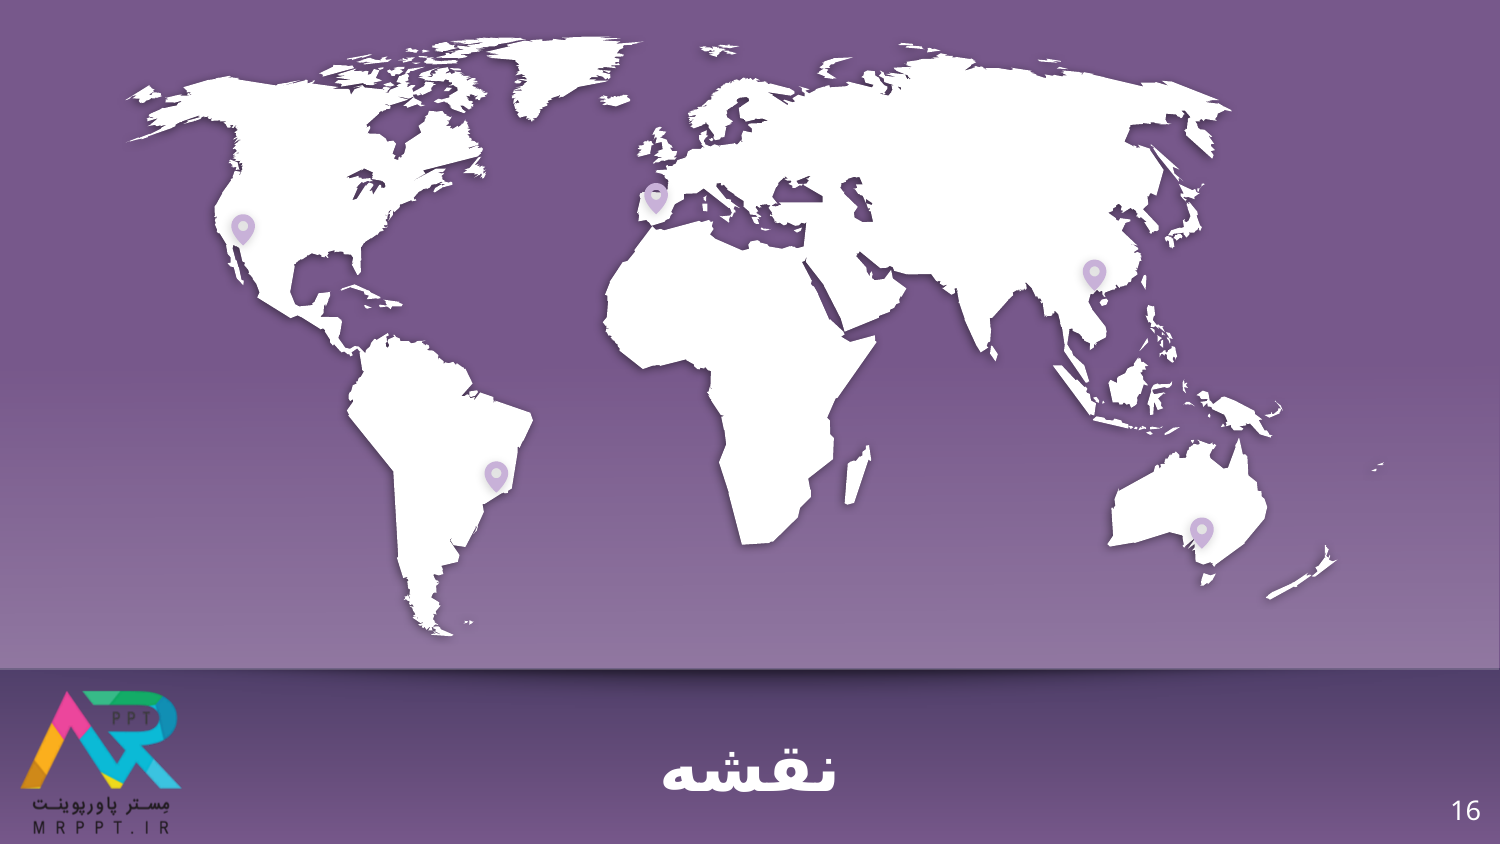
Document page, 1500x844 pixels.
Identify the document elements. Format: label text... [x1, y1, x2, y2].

text_box [346, 54, 392, 65]
text_box [1265, 545, 1338, 600]
text_box [418, 36, 645, 122]
text_box [1264, 400, 1283, 418]
text_box [1082, 259, 1107, 291]
text_box [1196, 390, 1273, 438]
text_box [602, 53, 1232, 545]
text_box [397, 57, 415, 63]
text_box [699, 44, 740, 57]
text_box [405, 47, 419, 53]
text_box [1107, 437, 1268, 567]
text_box [1200, 573, 1216, 586]
text_box [125, 64, 533, 637]
text_box [898, 42, 925, 50]
text_box [484, 461, 509, 493]
text_box [644, 183, 668, 215]
text_box نقشه [556, 716, 944, 812]
text_box [231, 214, 255, 246]
text_box [927, 47, 941, 53]
picture [0, 682, 201, 844]
slide_number 16 [1391, 779, 1482, 844]
text_box [1190, 517, 1214, 549]
